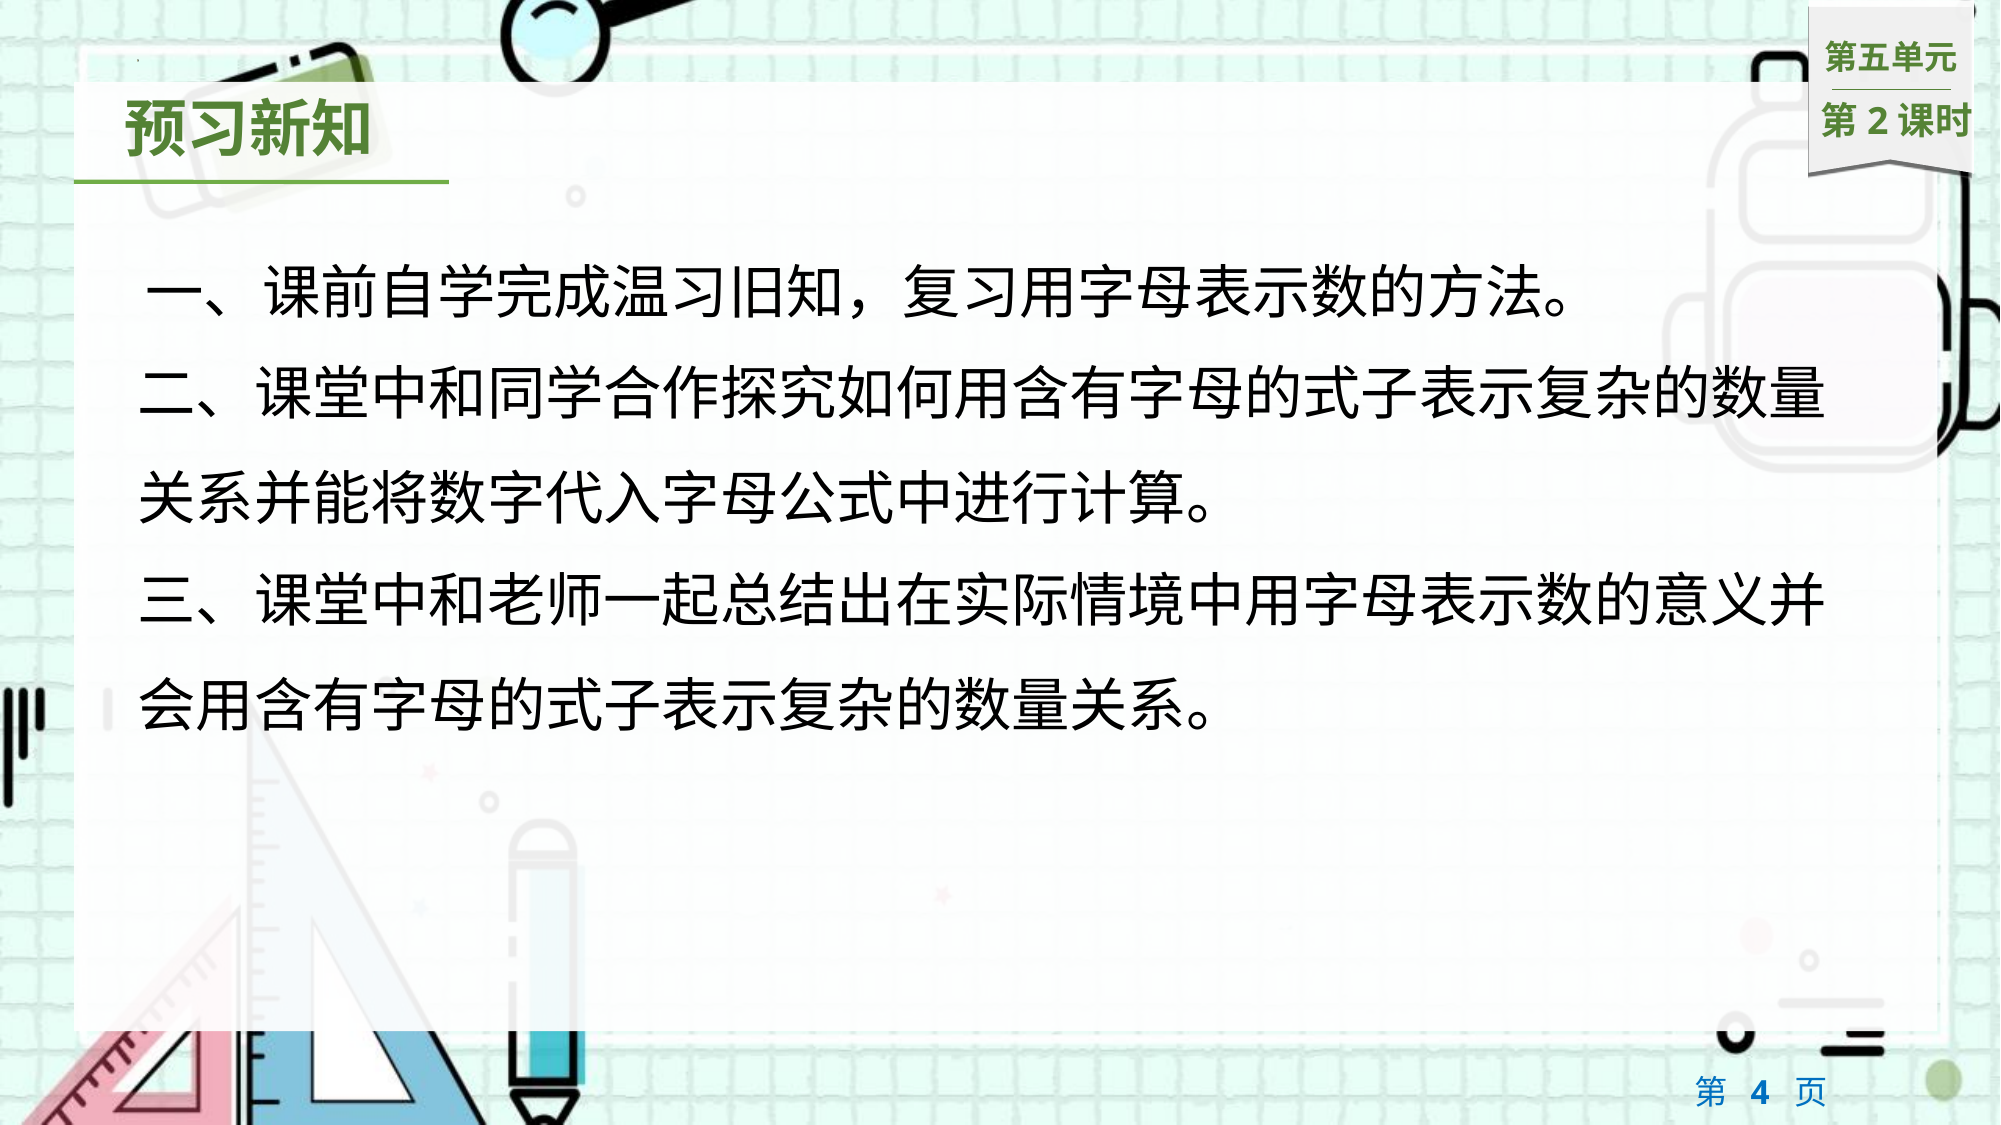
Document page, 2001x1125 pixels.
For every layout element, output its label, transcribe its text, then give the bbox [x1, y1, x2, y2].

picture [0, 0, 2000, 1125]
text_box 一、课前自学完成温习旧知，复习用字母表示数的方法。 [145, 219, 1603, 320]
picture [1938, 168, 1971, 176]
text_box 三、课堂中和老师一起总结出在实际情境中用字母表示数的意义并会用含有字母的式子表示复杂的数量关系。 [137, 527, 1843, 738]
text_box 二、课堂中和同学合作探究如何用含有字母的式子表示复杂的数量关系并能将数字代入字母公式中进行计算。 [137, 320, 1843, 527]
